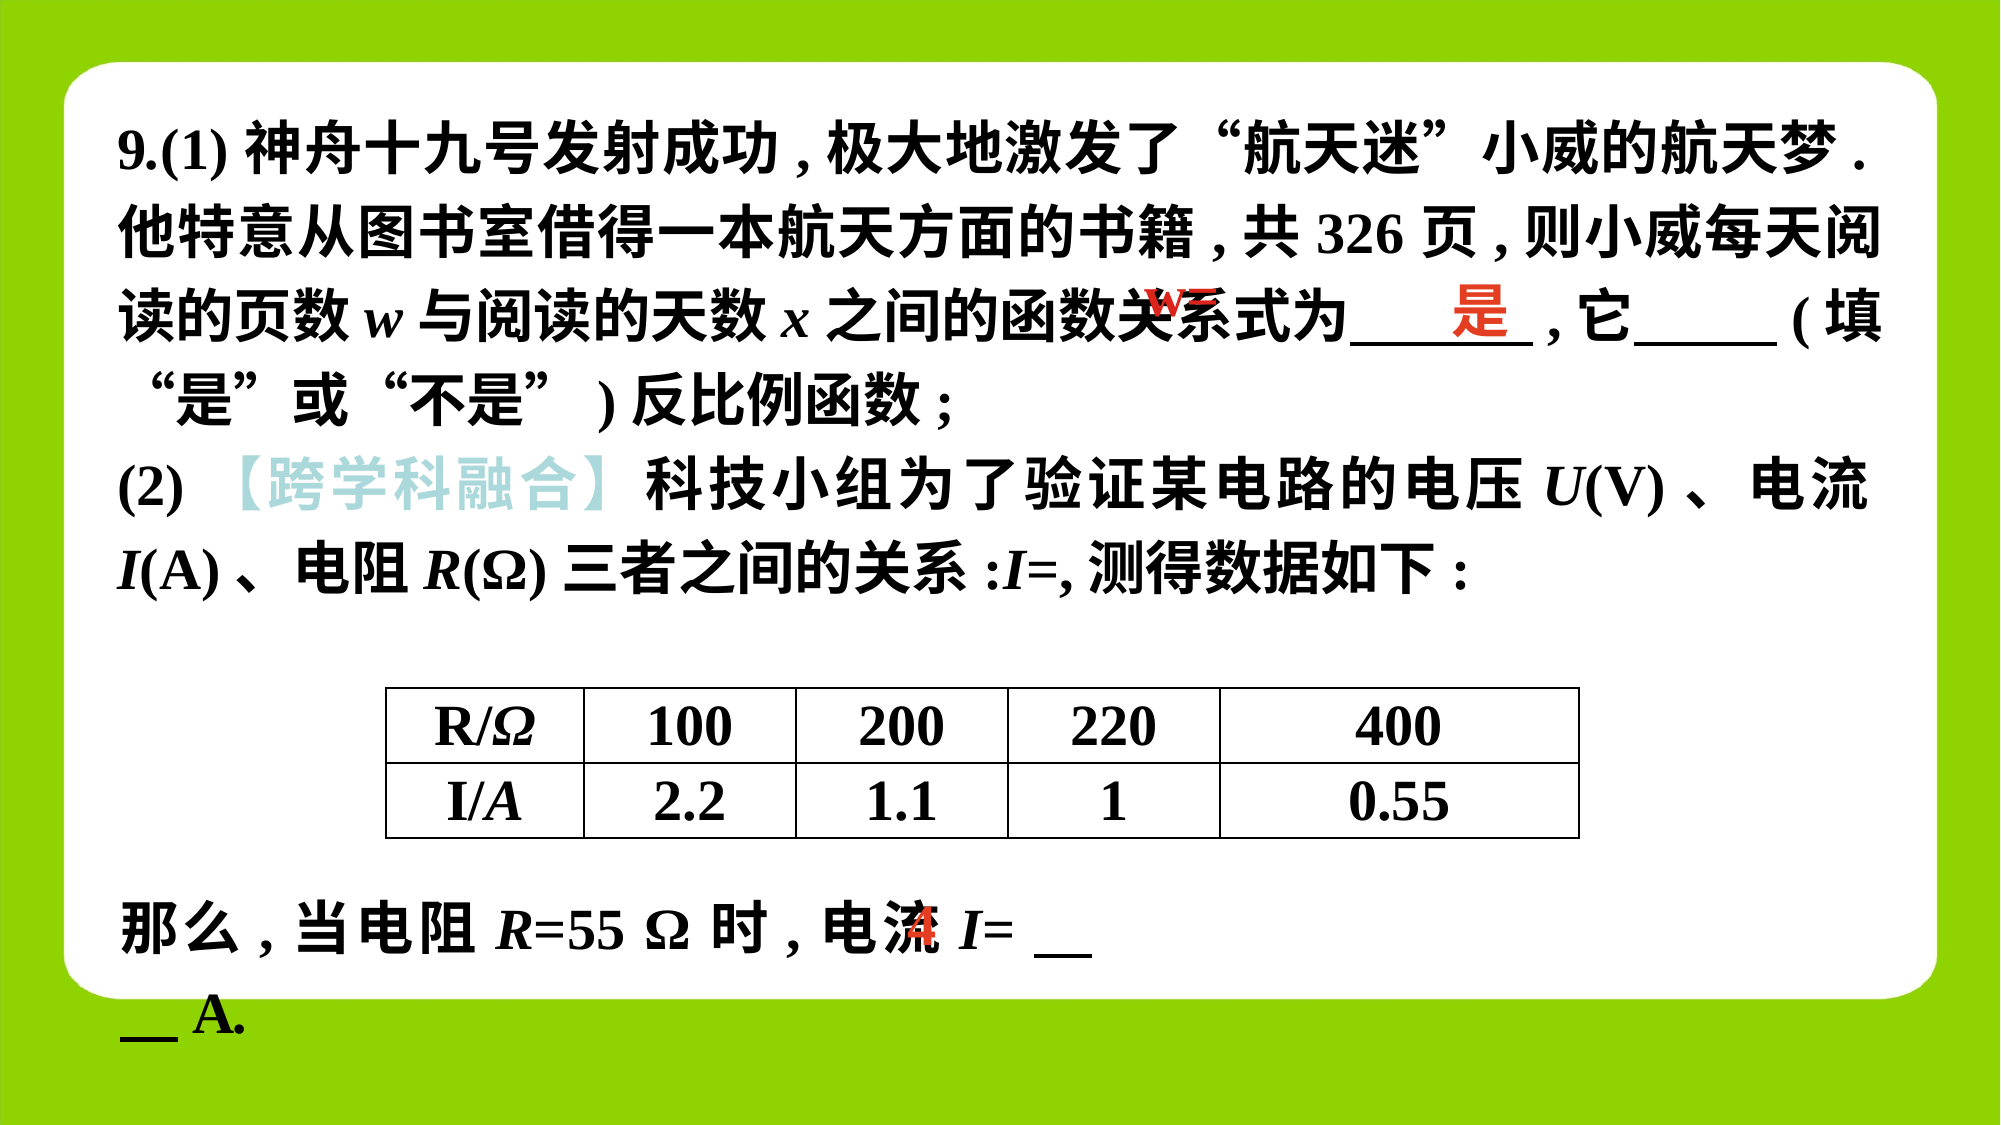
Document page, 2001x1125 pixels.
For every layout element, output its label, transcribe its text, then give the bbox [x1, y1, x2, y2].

table_cell 1 [1009, 764, 1219, 837]
table_header 220 [1009, 689, 1219, 762]
table_cell 2.2 [585, 764, 795, 837]
table_header 400 [1221, 689, 1578, 762]
text_box 是 [1437, 266, 1537, 352]
table_header 200 [797, 689, 1007, 762]
picture [0, 0, 2001, 1125]
table_cell 1.1 [797, 764, 1007, 837]
text_box 那么,当电阻R=55 Ω时,电流I= A. [105, 869, 1107, 1053]
table_cell I/A [387, 764, 583, 837]
table_header R/Ω [387, 689, 583, 762]
text_box 4 [893, 879, 977, 965]
table_header 100 [585, 689, 795, 762]
table_cell 0.55 [1221, 764, 1578, 837]
